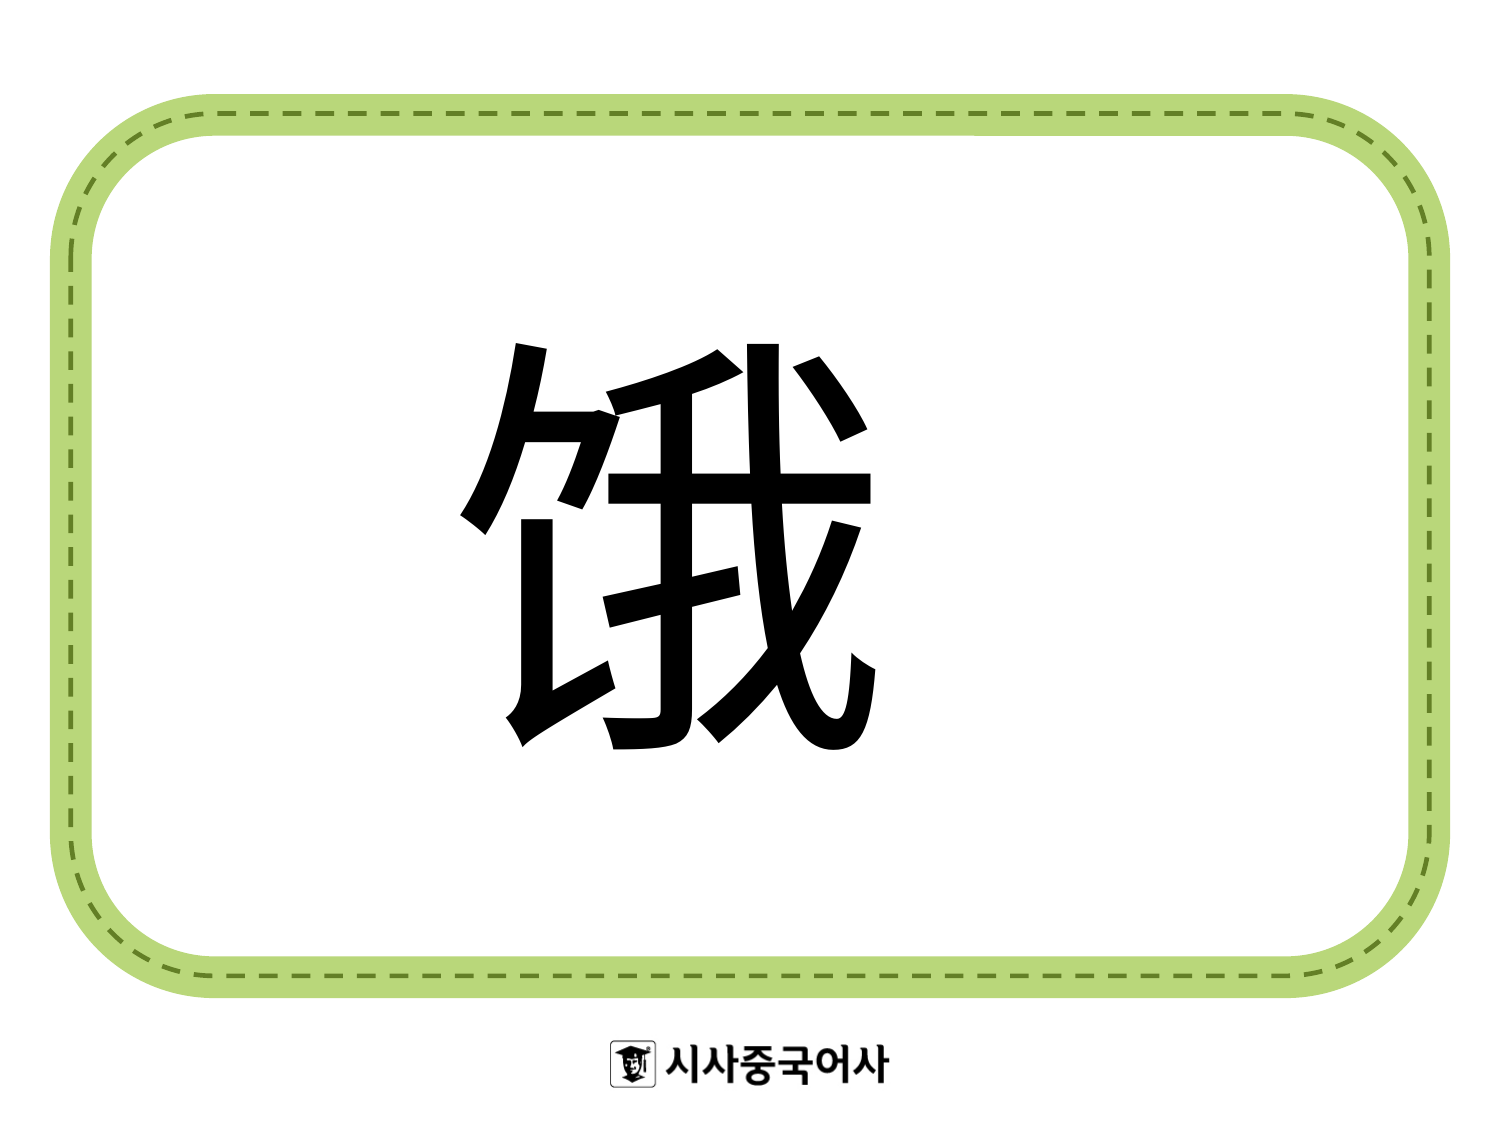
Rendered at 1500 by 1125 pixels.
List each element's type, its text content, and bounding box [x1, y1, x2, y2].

text_box 饿 [145, 189, 1354, 853]
picture [602, 1034, 898, 1094]
